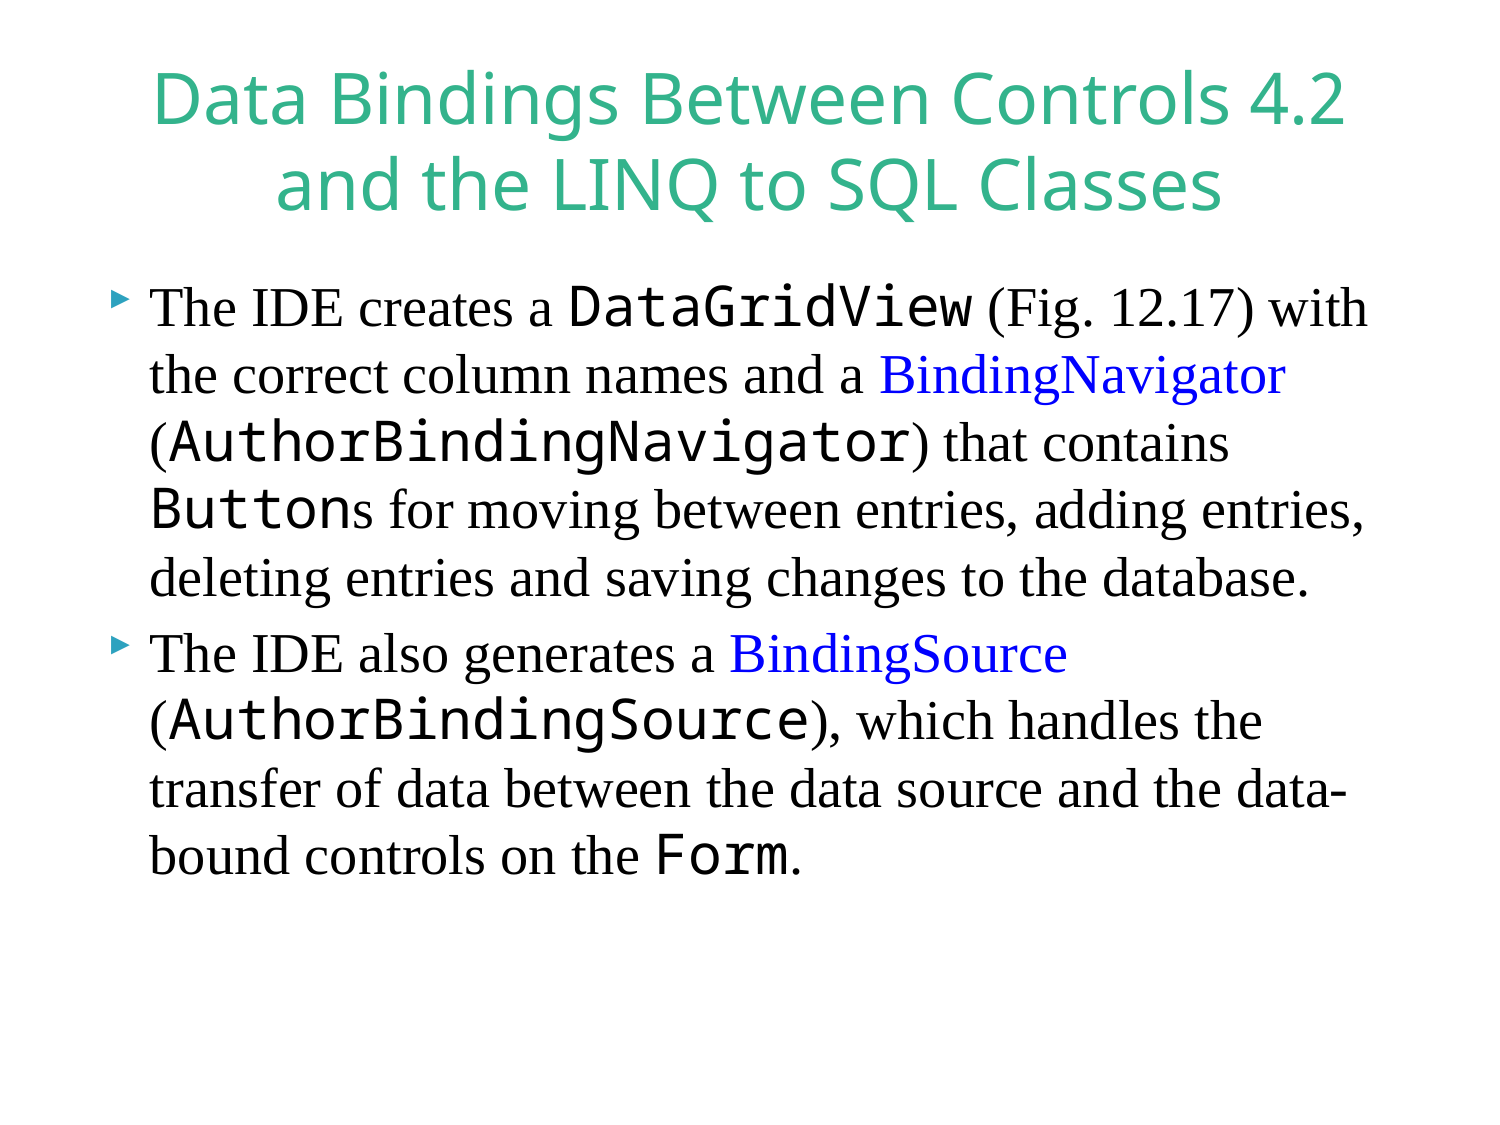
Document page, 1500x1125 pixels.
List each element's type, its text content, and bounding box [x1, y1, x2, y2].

title 4.2 Data Bindings Between Controls and the LINQ to SQL Classes [75, 45, 1425, 233]
list The IDE creates a DataGridView (Fig. 12.17) with the correct column names and a BindingNavigator (AuthorBindingNavigator) that contains Buttons for moving between entries, adding entries, deleting entries and saving changes to the database. The IDE also generates a BindingSource (AuthorBindingSource), which handles the transfer of data between the data source and the data-bound controls on the Form. [75, 262, 1425, 1005]
